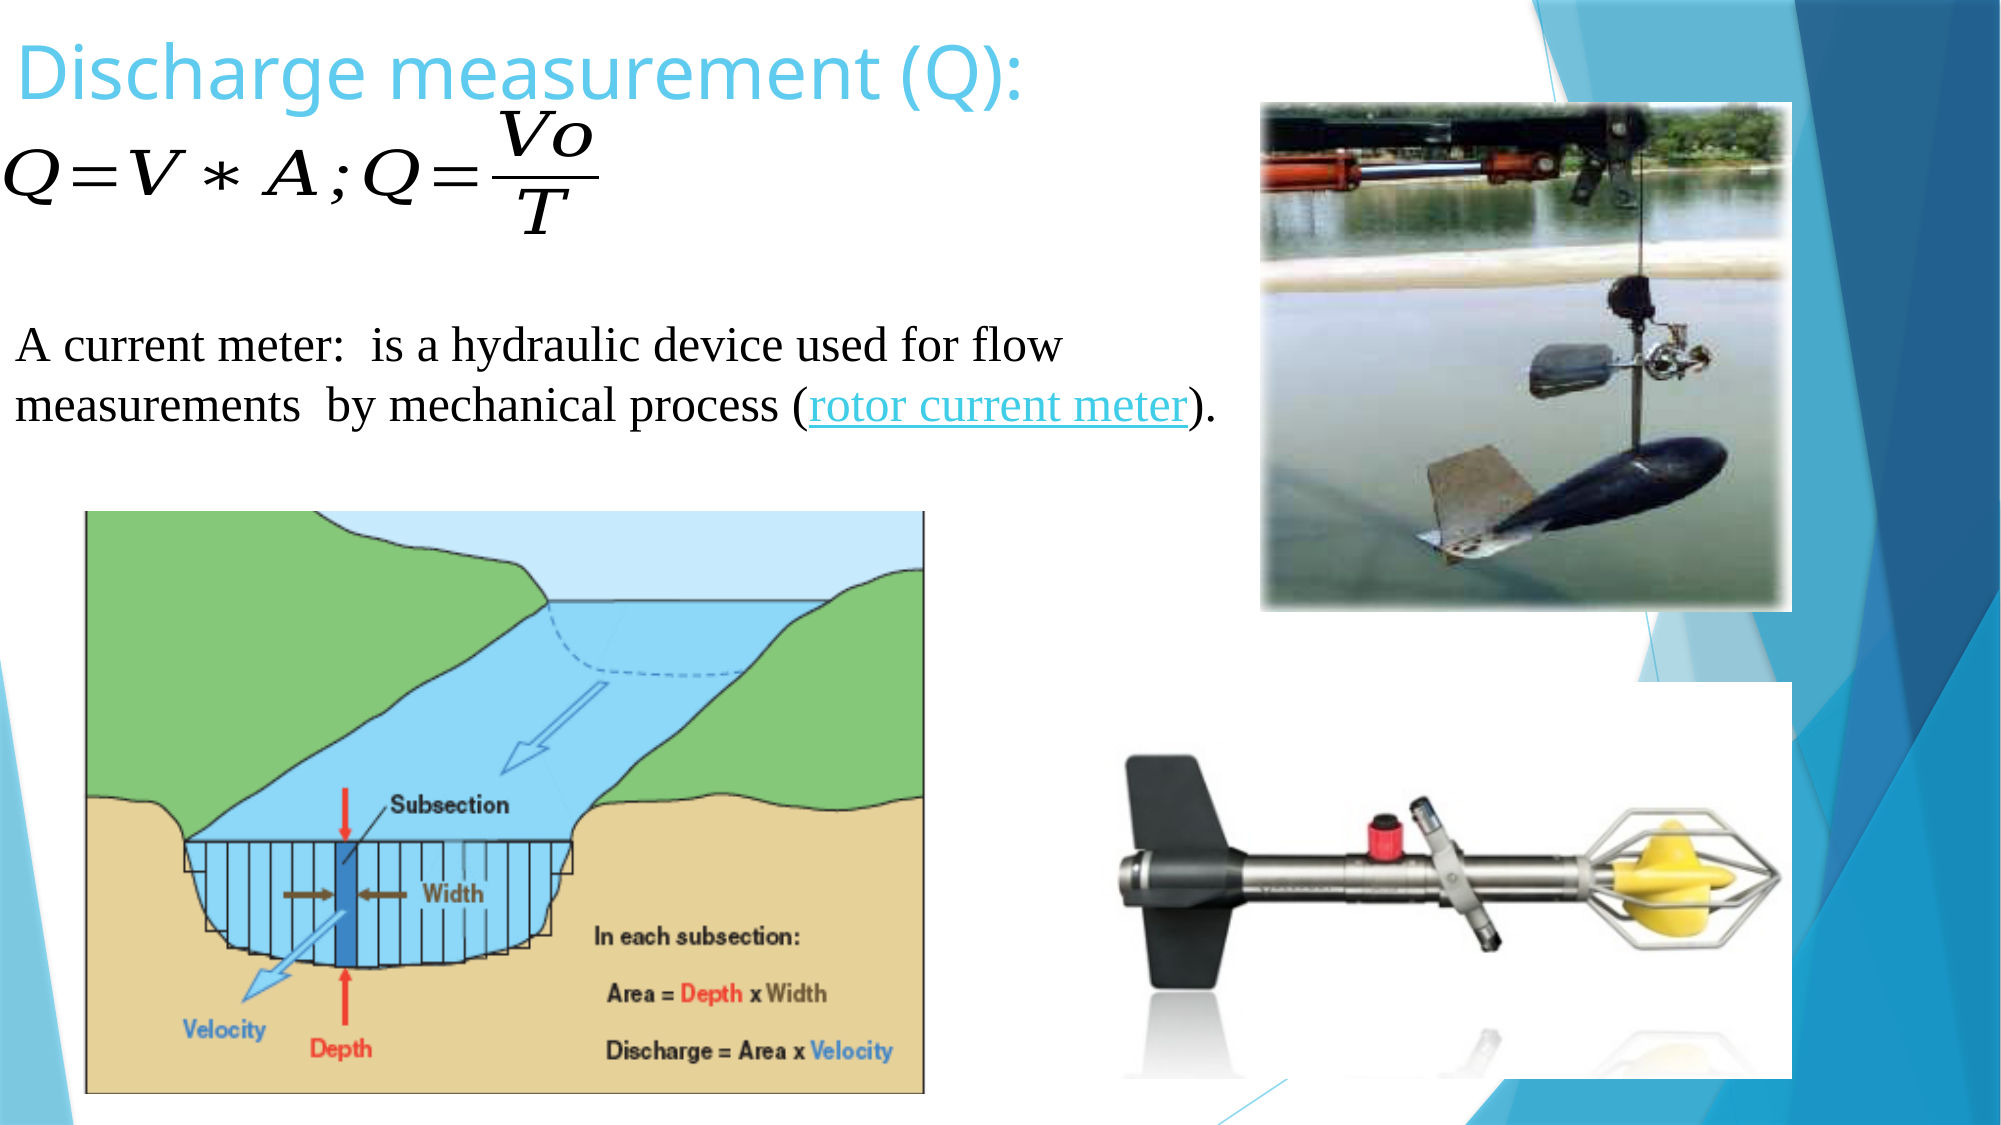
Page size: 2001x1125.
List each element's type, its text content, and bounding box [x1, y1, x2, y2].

title Discharge measurement (Q): [0, 17, 1411, 234]
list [78, 510, 931, 1095]
picture [1259, 101, 1792, 613]
picture [1101, 681, 1792, 1080]
text_box A current meter: is a hydraulic device used for flow measurements by mechanical process (rotor current meter). [0, 304, 1254, 440]
